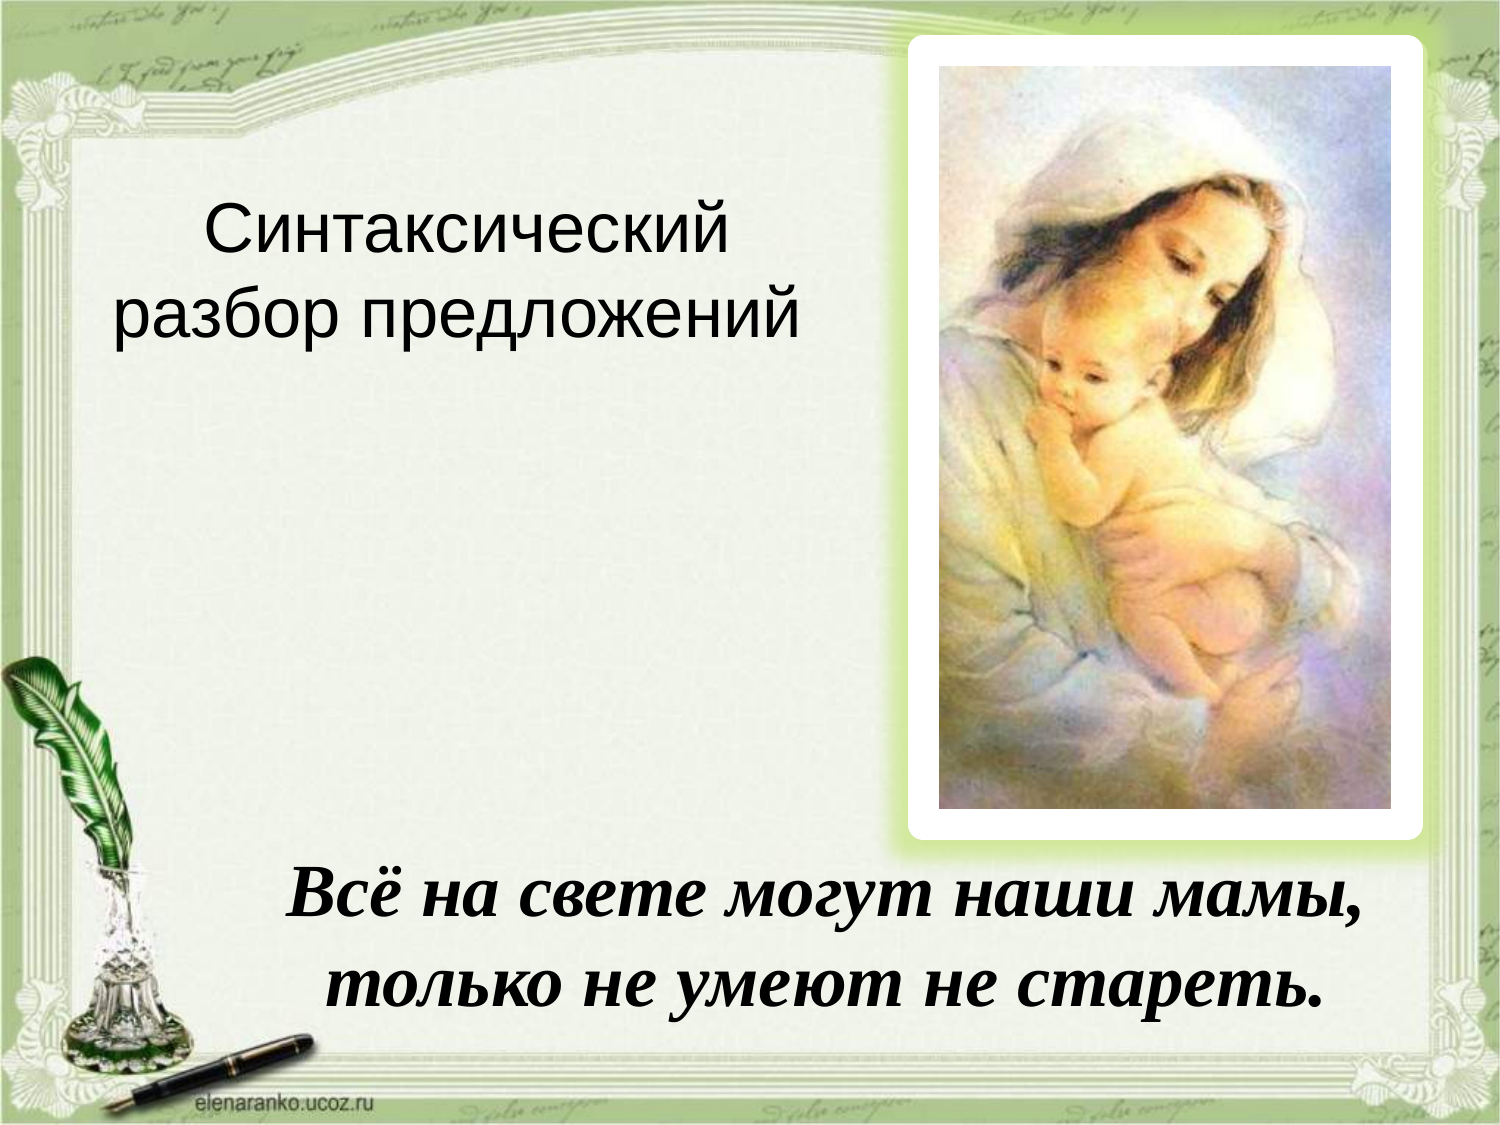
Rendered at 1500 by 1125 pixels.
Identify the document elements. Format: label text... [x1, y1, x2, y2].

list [938, 66, 1392, 809]
title Синтаксический разбор предложений [88, 172, 847, 361]
picture [0, 0, 1500, 1125]
text_box Всё на свете могут наши мамы, только не умеют не стареть. [206, 834, 1447, 1029]
